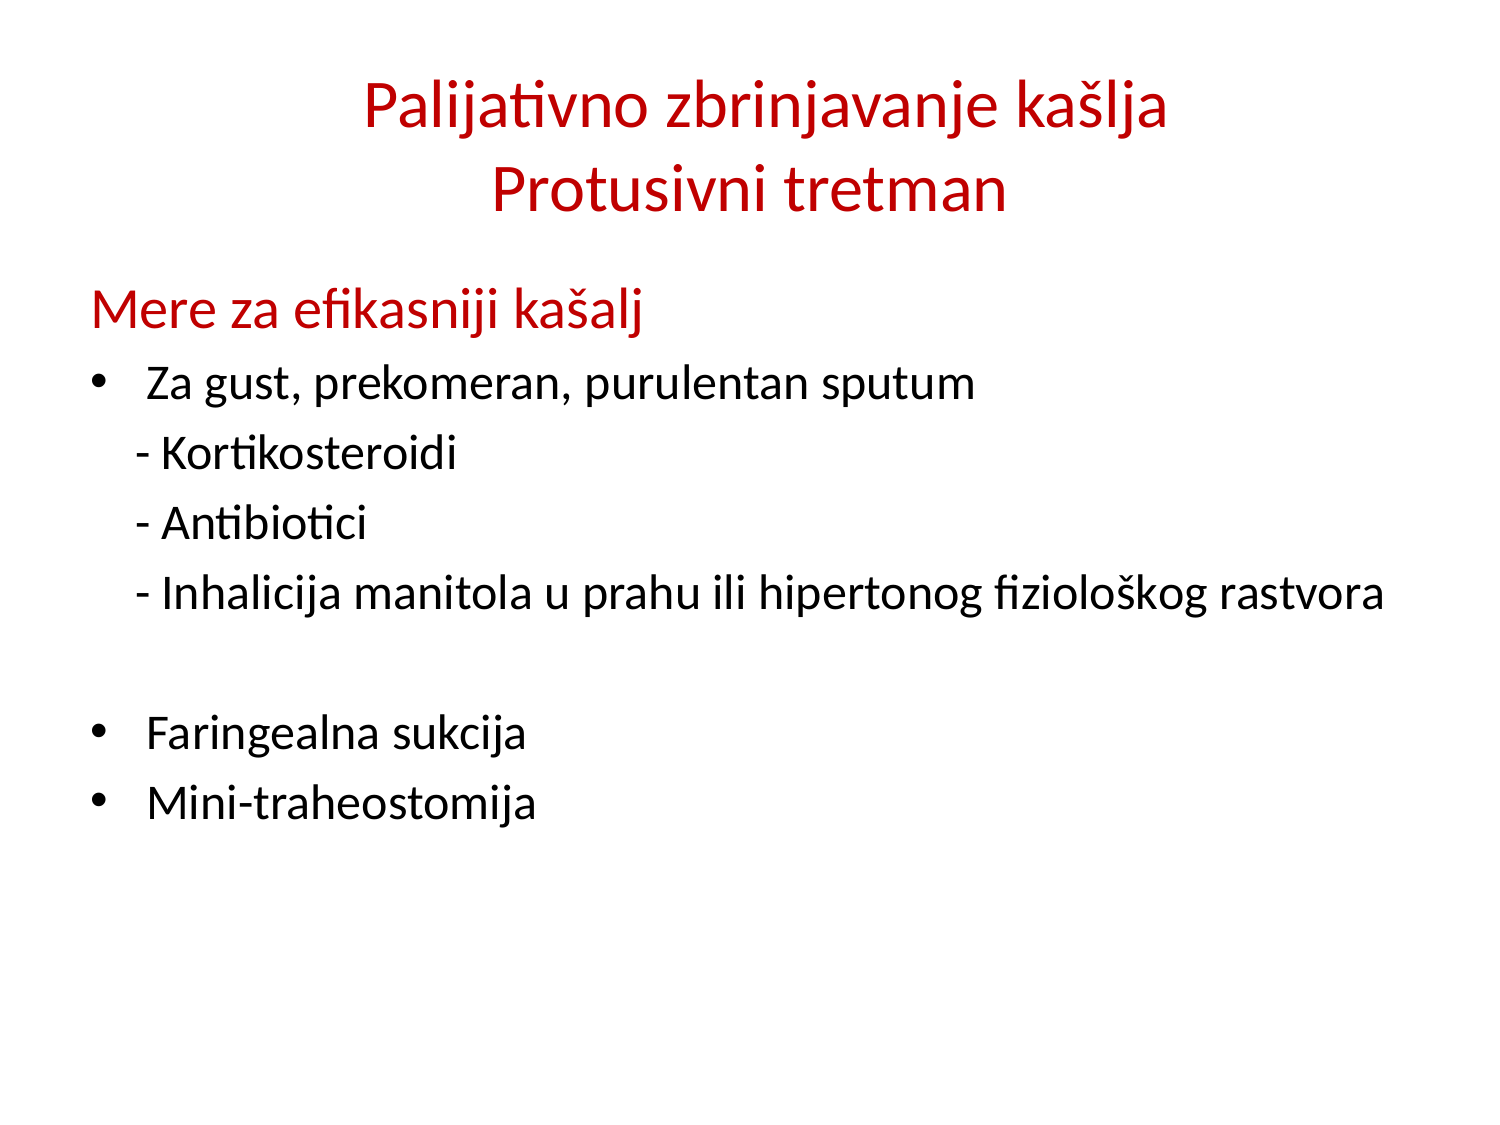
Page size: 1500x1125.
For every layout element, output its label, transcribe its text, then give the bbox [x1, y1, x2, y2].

list Mere za efikasniji kašalj Za gust, prekomeran, purulentan sputum - Kortikosteroidi - Antibiotici - Inhalicija manitola u prahu ili hipertonog fiziološkog rastvora Faringealna sukcija Mini-traheostomija [75, 262, 1425, 1005]
title Palijativno zbrinjavanje kašlja Protusivni tretman [75, 45, 1425, 233]
